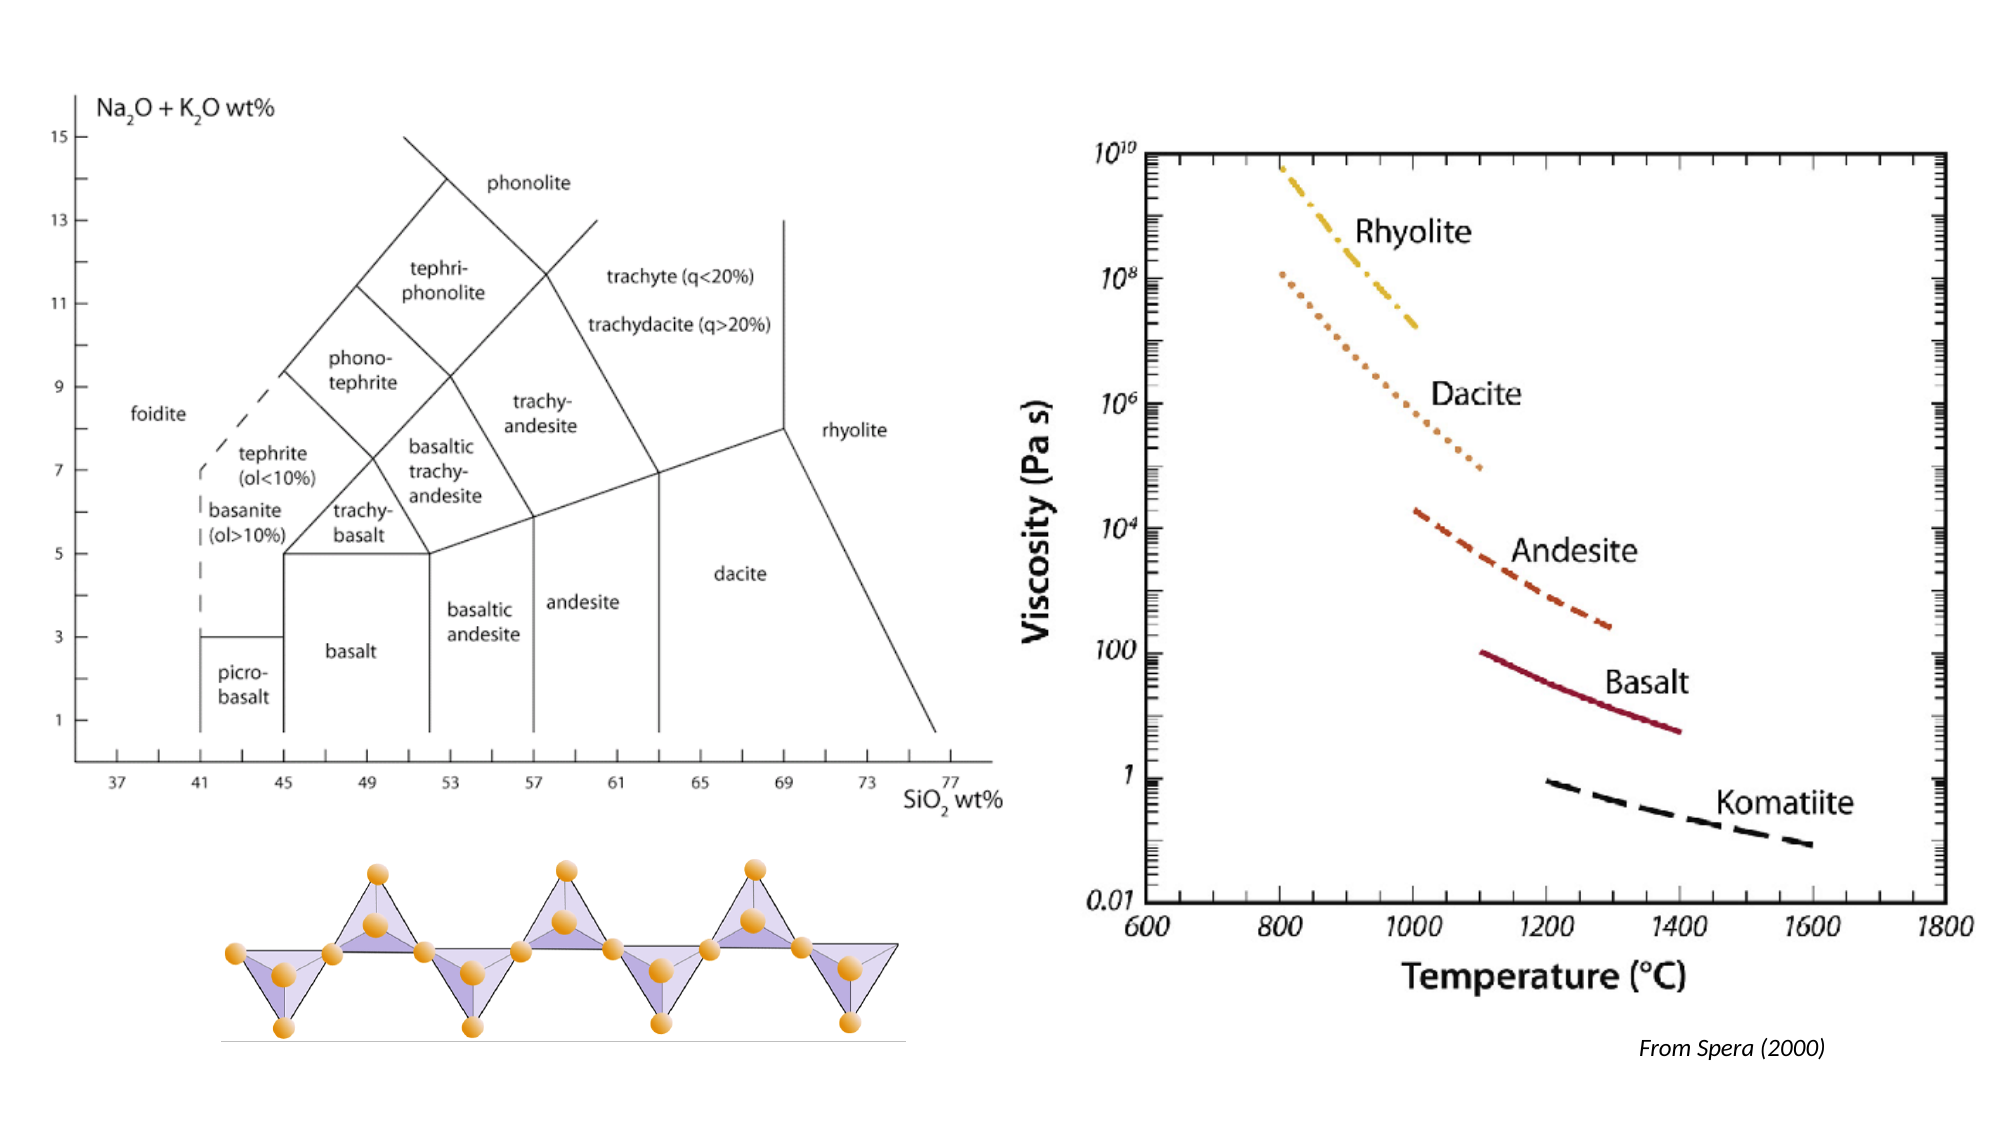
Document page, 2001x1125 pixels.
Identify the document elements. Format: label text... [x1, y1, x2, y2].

picture [221, 855, 906, 1042]
text_box From Spera (2000) [1624, 1024, 1976, 1070]
picture [11, 70, 1976, 1000]
